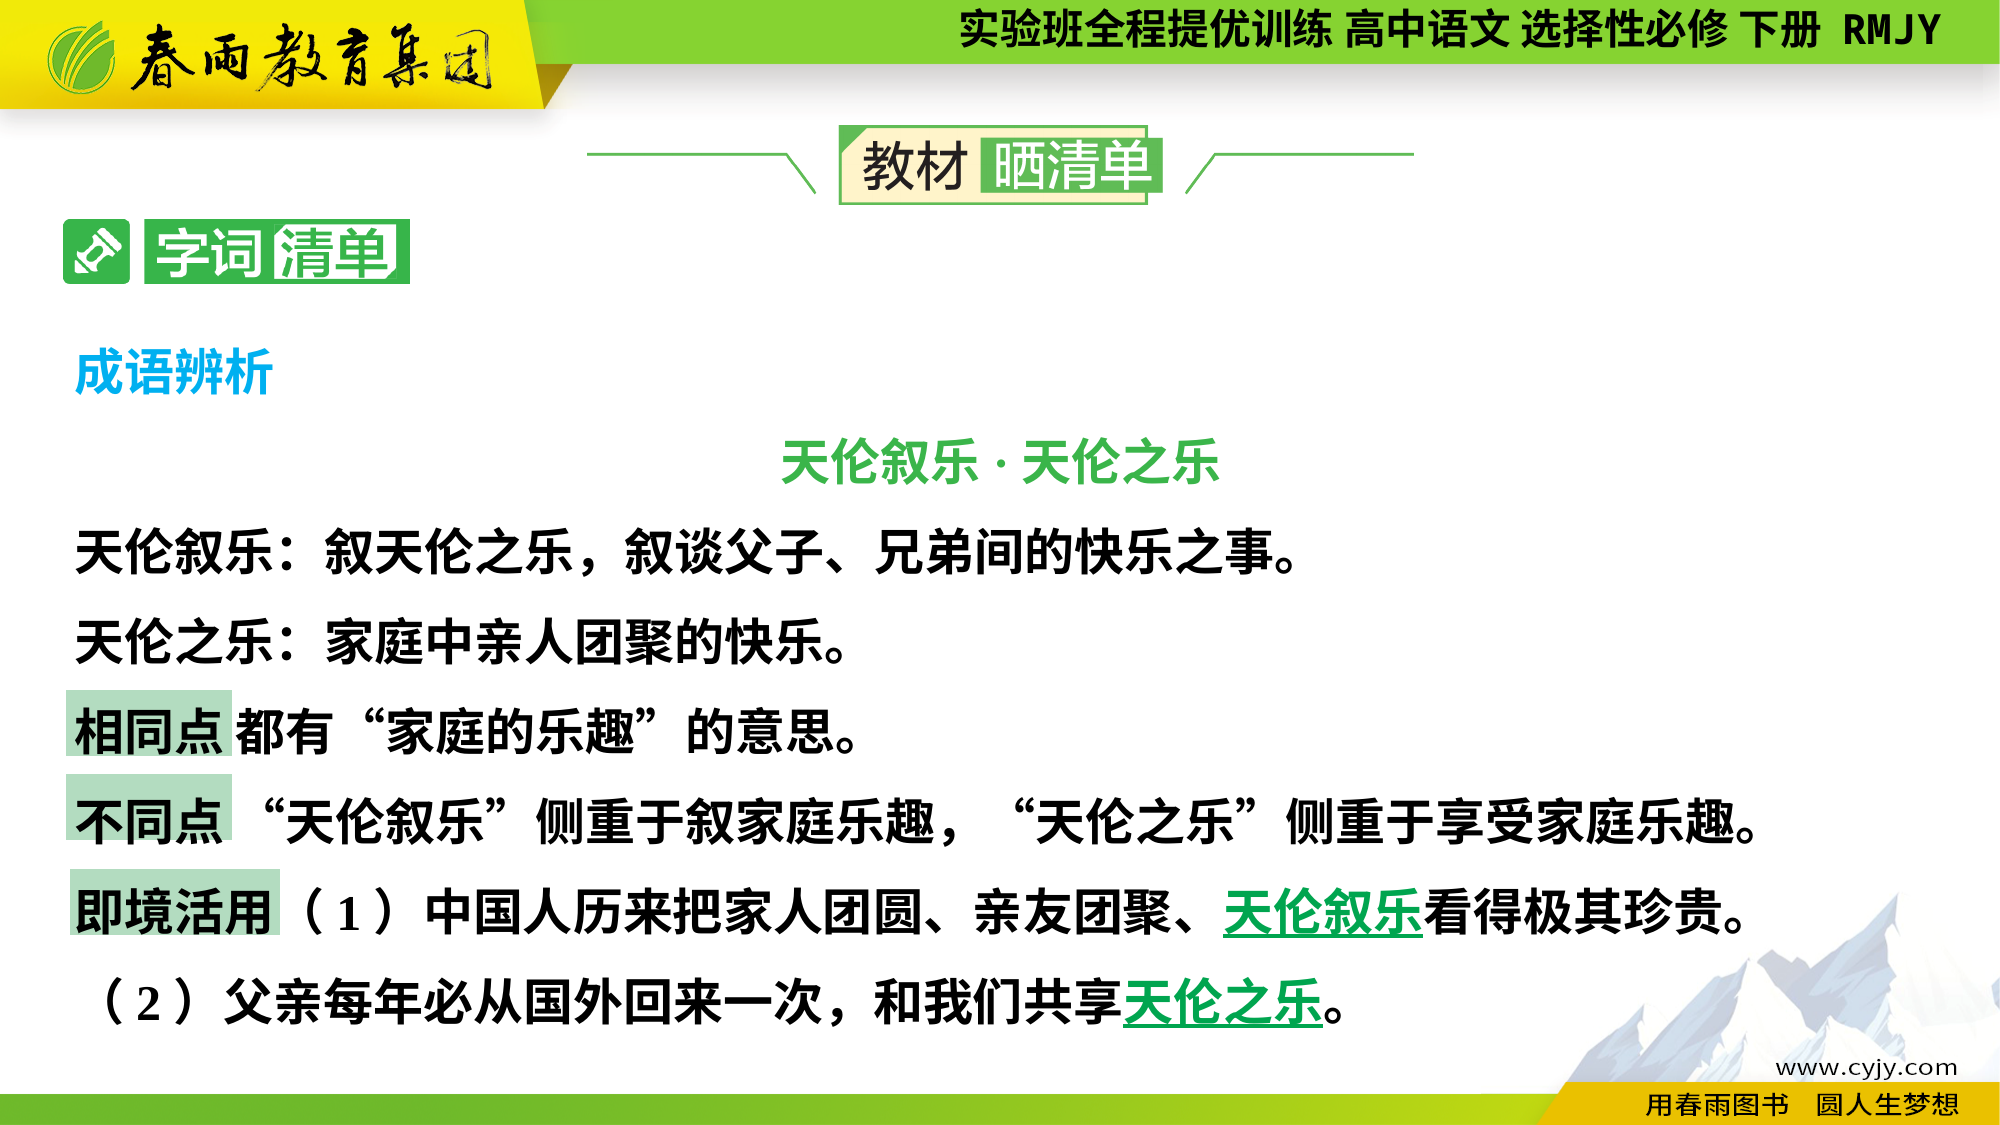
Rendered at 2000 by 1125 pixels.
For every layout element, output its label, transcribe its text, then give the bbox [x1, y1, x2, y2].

picture [0, 0, 2000, 1125]
list 成语辨析 天伦叙乐·天伦之乐 天伦叙乐：叙天伦之乐，叙谈父子、兄弟间的快乐之事。 天伦之乐：家庭中亲人团聚的快乐。 相同点 都有“家庭的乐趣”的意思。 不同点 “天伦叙乐”侧重于叙家庭乐趣，“天伦之乐”侧重于享受家庭乐趣。 即境活用（1）中国人历来把家人团圆、亲友团聚、天伦叙乐看得极其珍贵。 （2）父亲每年必从国外回来一次，和我们共享天伦之乐。 [59, 302, 1944, 1046]
